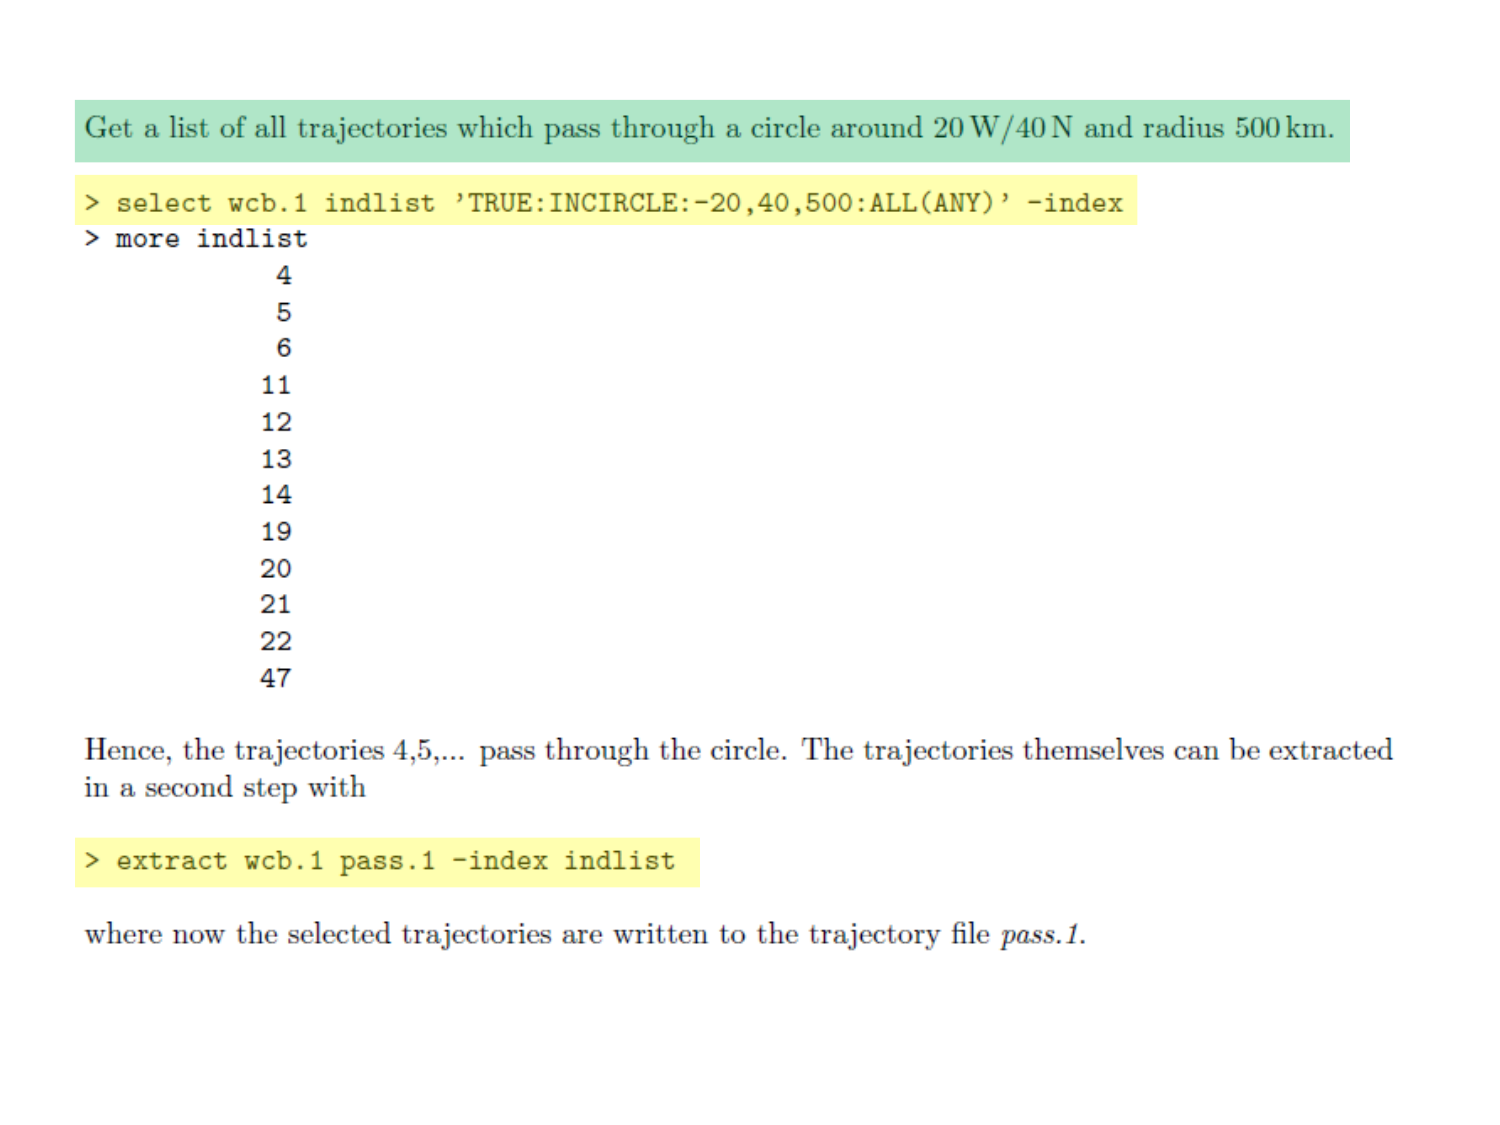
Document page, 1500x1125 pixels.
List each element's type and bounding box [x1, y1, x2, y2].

picture [74, 99, 1445, 964]
